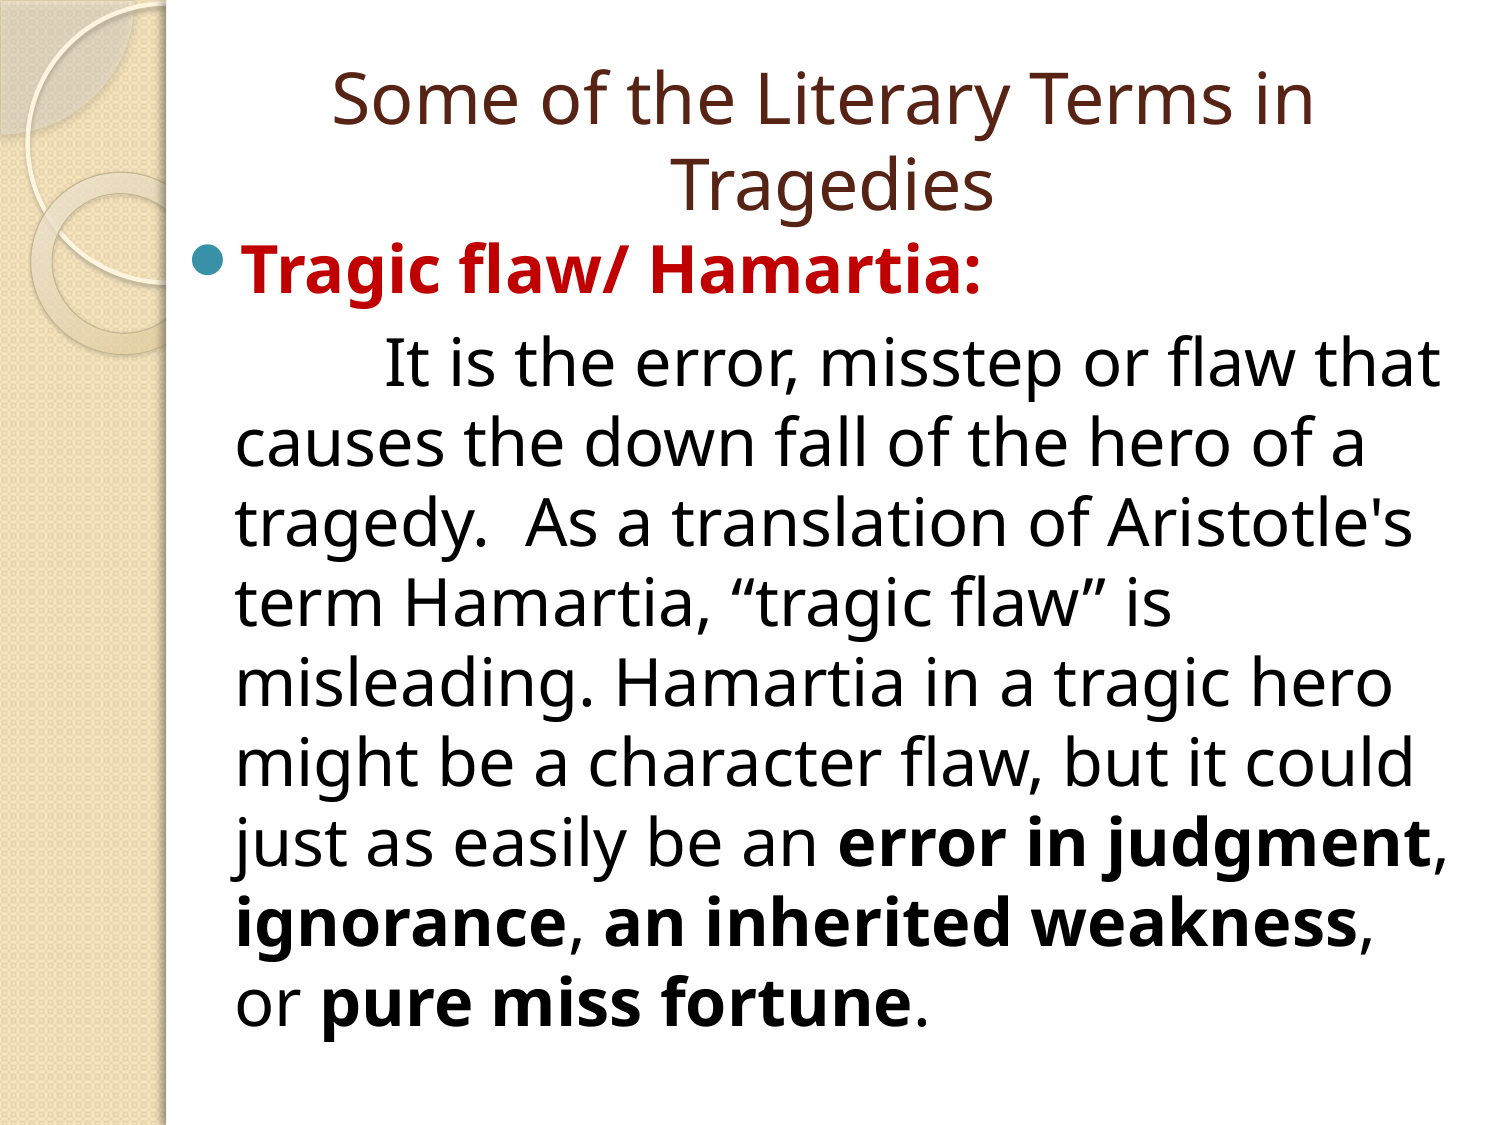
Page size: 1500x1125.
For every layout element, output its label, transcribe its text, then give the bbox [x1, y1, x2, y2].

list Tragic flaw/ Hamartia: It is the error, misstep or flaw that causes the down fall of the hero of a tragedy. As a translation of Aristotle's term Hamartia, “tragic flaw” is misleading. Hamartia in a tragic hero might be a character flaw, but it could just as easily be an error in judgment, ignorance, an inherited weakness, or pure miss fortune. [159, 219, 1466, 1125]
title Some of the Literary Terms in Tragedies [147, 45, 1500, 233]
